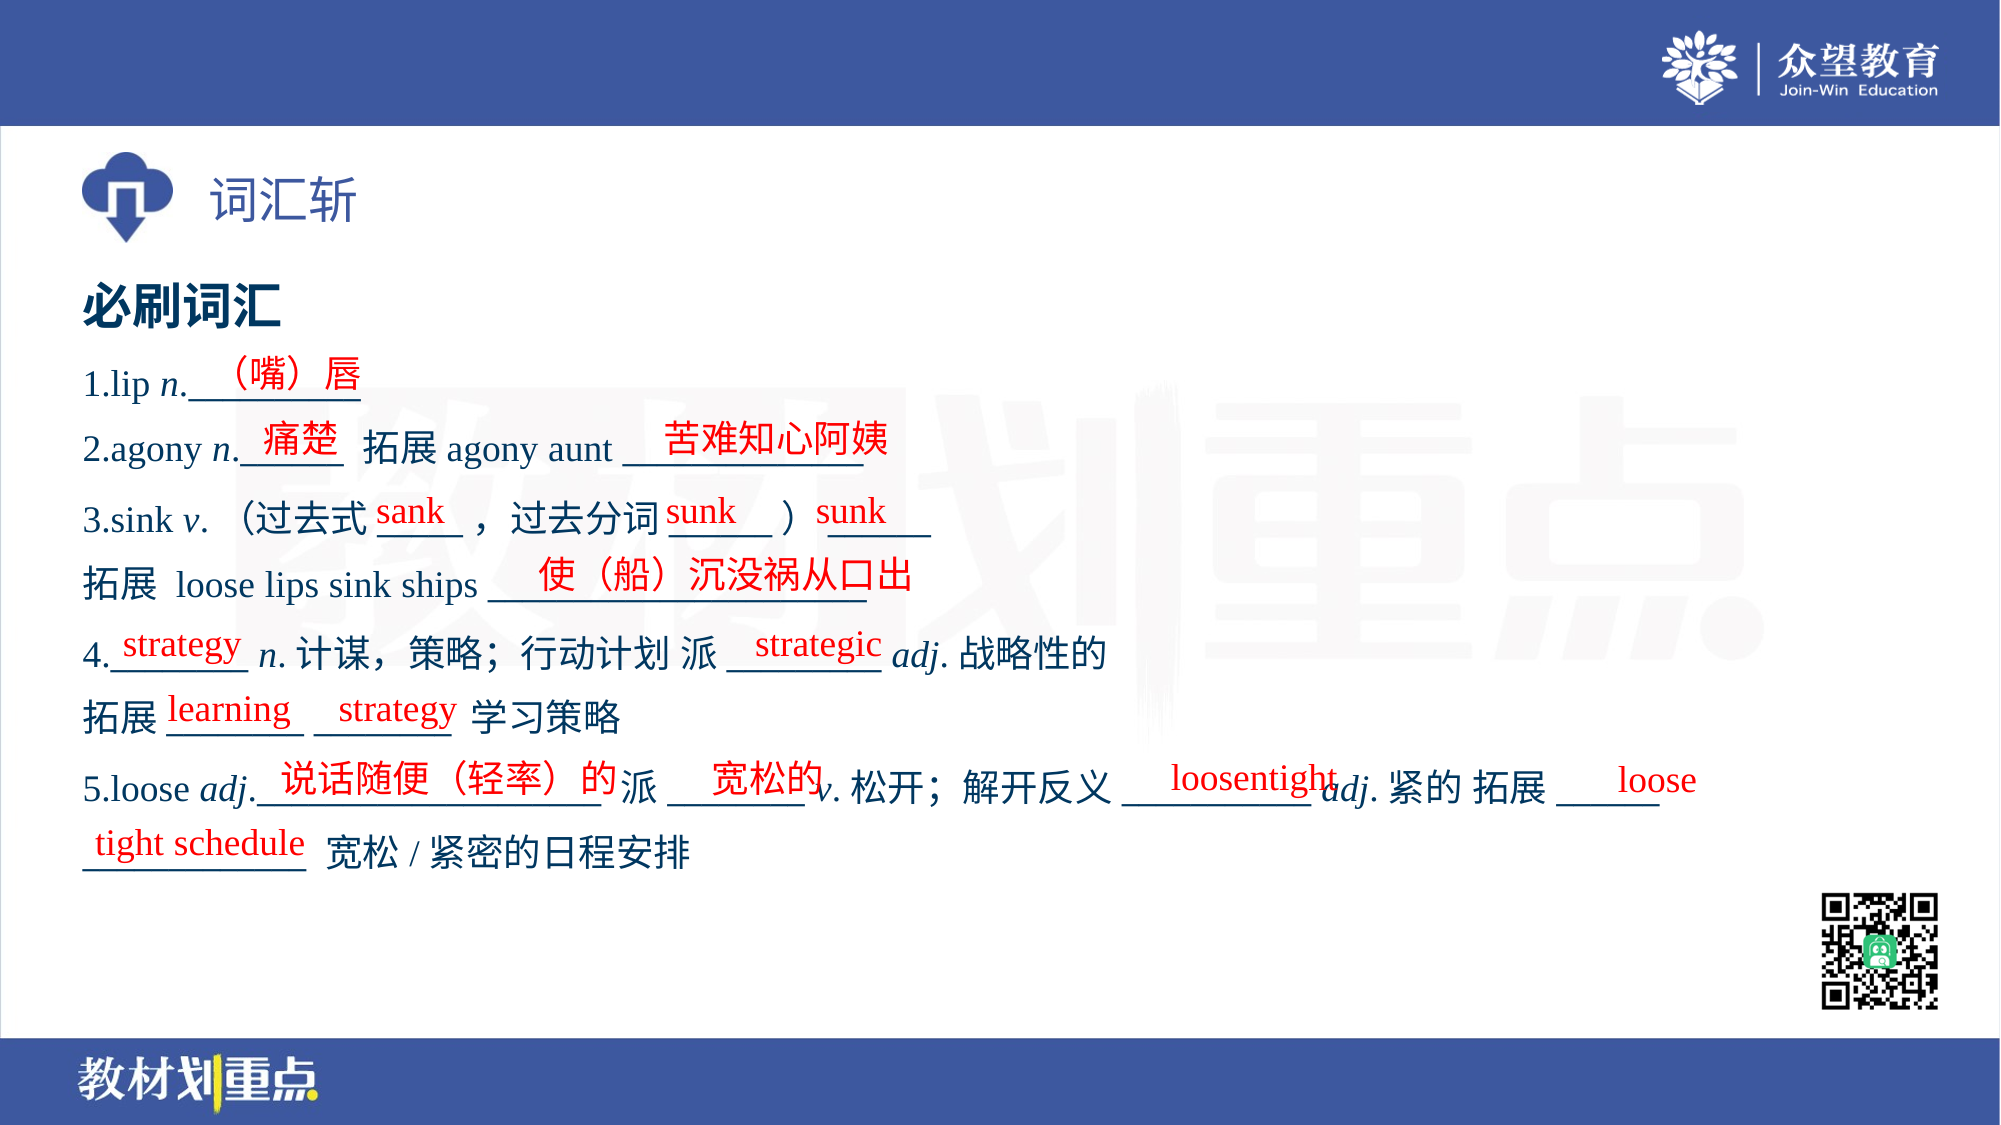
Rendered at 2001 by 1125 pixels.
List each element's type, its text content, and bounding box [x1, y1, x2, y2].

text_box 痛楚 [250, 395, 353, 454]
text_box 3.sink v.（过去式_____，过去分词______）______ 拓展 loose lips sink ships ______________________ [82, 471, 1817, 598]
picture [0, 0, 2000, 1125]
text_box （嘴）唇 [198, 330, 376, 389]
text_box 宽松的 [697, 735, 838, 794]
text_box 说话随便（轻率）的 [266, 735, 632, 794]
text_box sunk [802, 466, 901, 525]
text_box strategy [325, 664, 472, 723]
text_box 4.________ n.计谋，策略；行动计划 派_________ adj.战略性的 拓展________ ________ 学习策略 [82, 605, 1817, 733]
text_box 苦难知心阿姨 [650, 395, 903, 454]
text_box loosentight [1157, 733, 1352, 792]
text_box tight schedule [77, 798, 324, 857]
text_box sank [362, 466, 459, 525]
text_box 5.loose adj.____________________ 派________ v.松开；解开反义___________ adj.紧的 拓展______ _____________ 宽松/紧密的日程安排 [82, 740, 1817, 867]
text_box sunk [652, 466, 751, 525]
text_box 使（船）沉没祸从口出 [525, 531, 928, 590]
text_box learning [154, 664, 305, 723]
text_box strategy [109, 598, 256, 657]
text_box 1.lip n.__________ 2.agony n.______ 拓展agony aunt ______________ [82, 335, 1817, 462]
text_box 必刷词汇 [82, 247, 1817, 335]
text_box loose [1604, 735, 1711, 794]
text_box strategic [741, 598, 897, 657]
